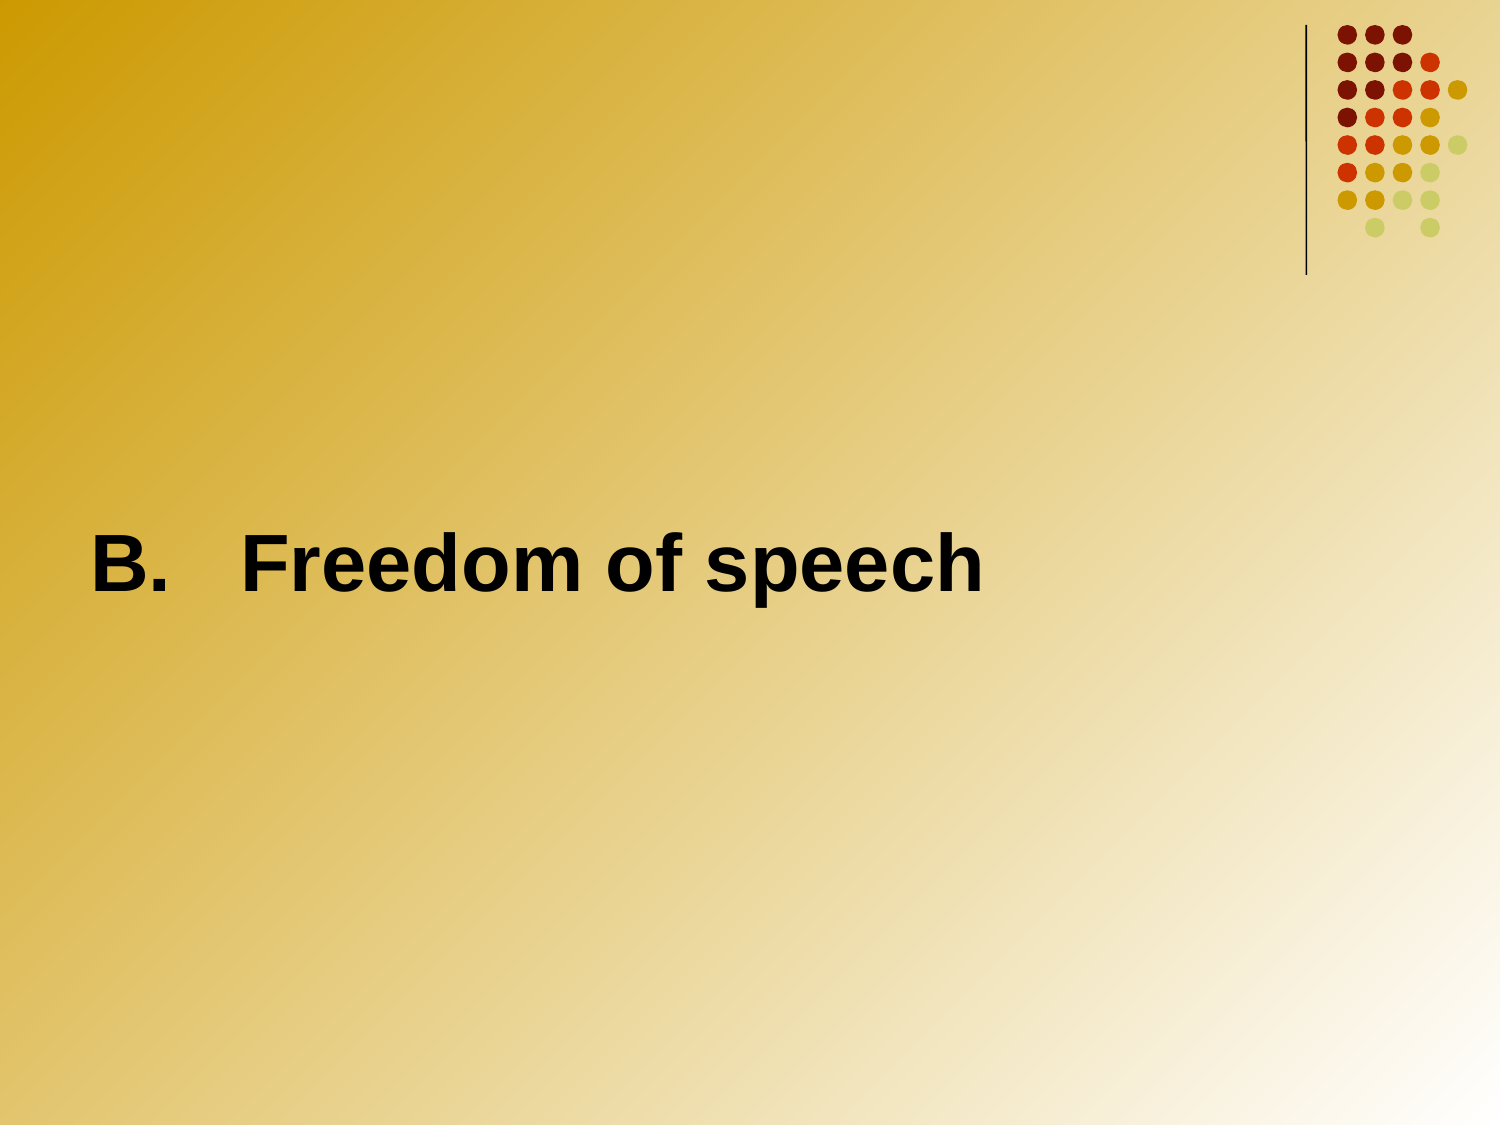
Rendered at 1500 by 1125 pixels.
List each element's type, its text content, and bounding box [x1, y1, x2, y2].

title B. Freedom of speech [75, 500, 1313, 713]
